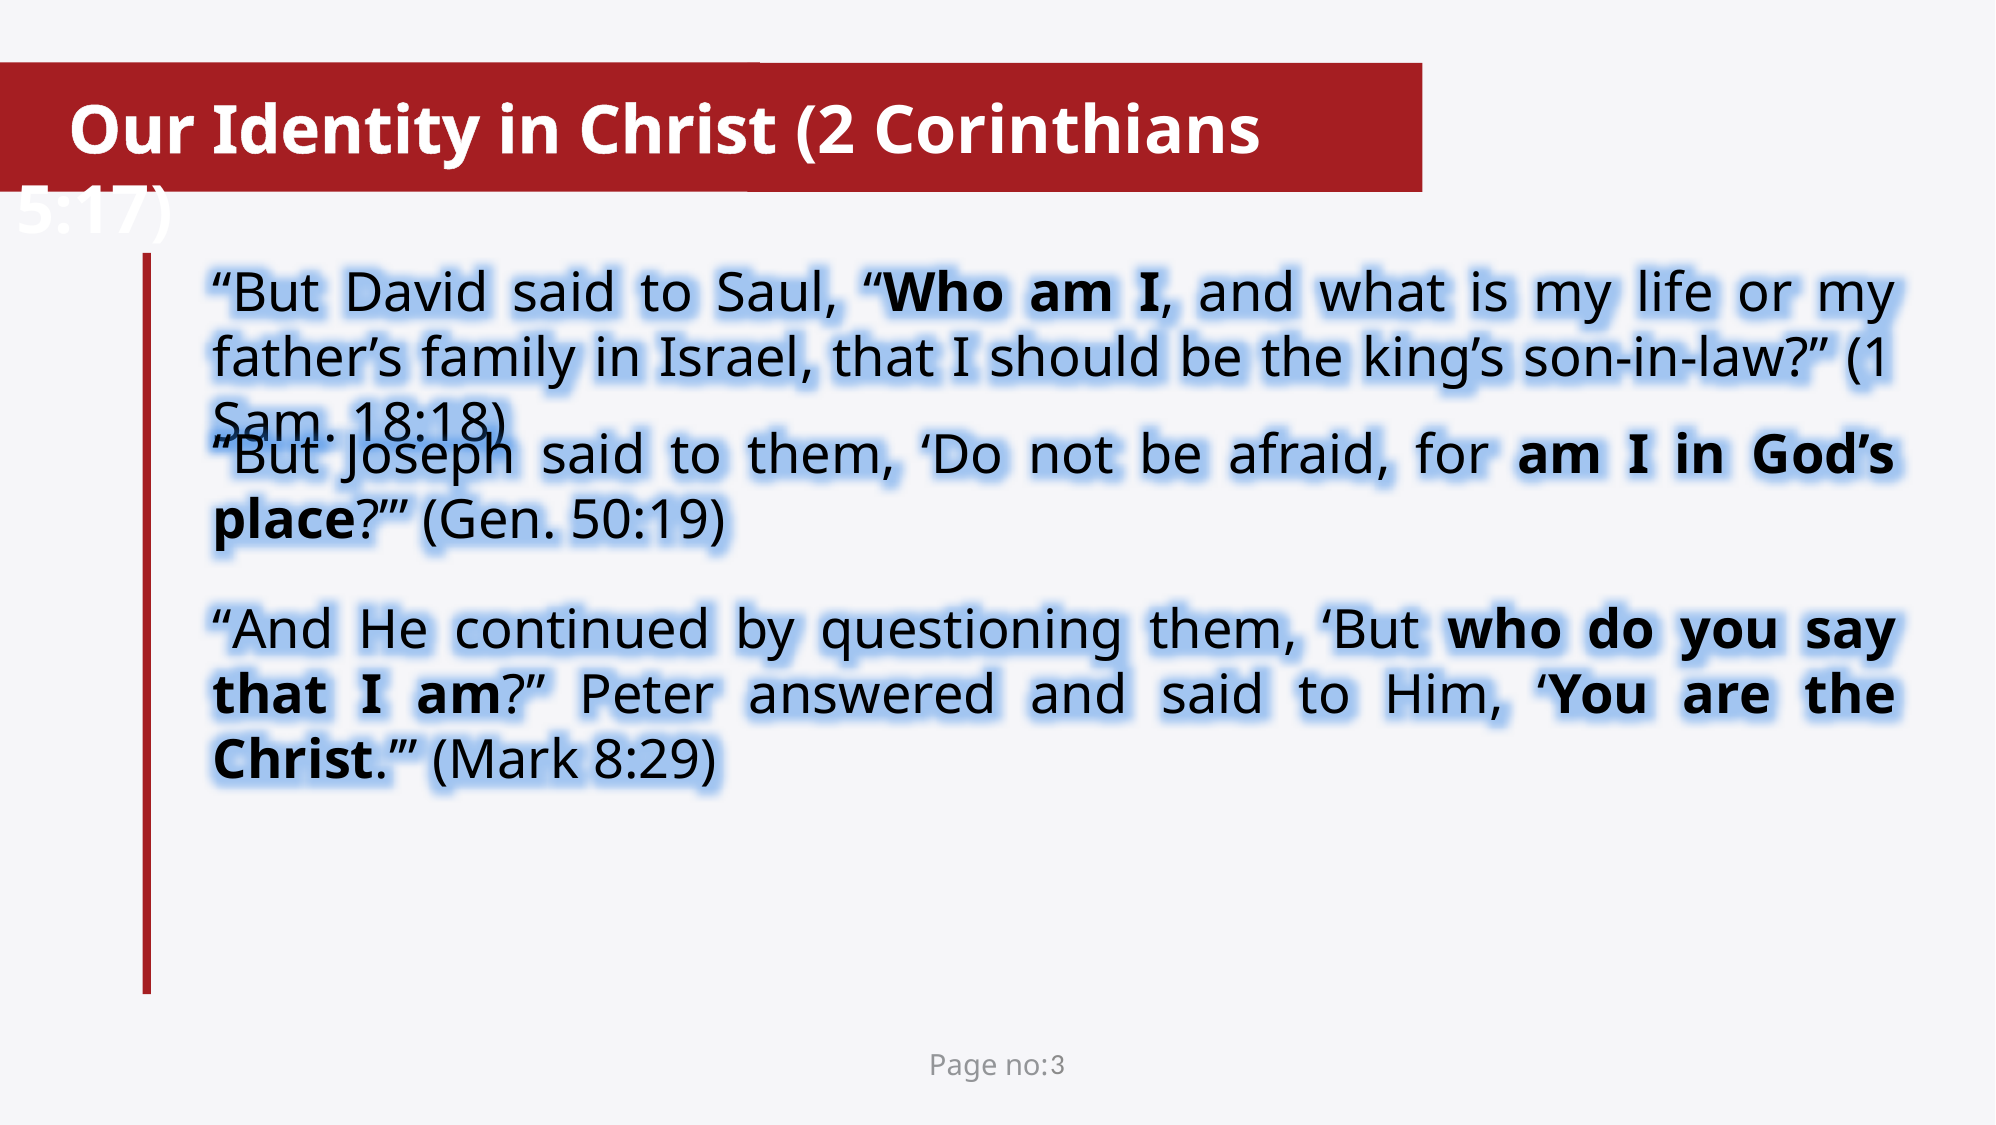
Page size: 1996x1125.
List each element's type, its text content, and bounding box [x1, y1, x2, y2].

text_box “And He continued by questioning them, ‘But who do you say that I am?” Peter answered and said to Him, ‘You are the Christ.’” (Mark 8:29) [198, 587, 1911, 798]
text_box “But David said to Saul, “Who am I, and what is my life or my father’s family in Israel, that I should be the king’s son-in-law?” (1 Sam. 18:18) [198, 249, 1911, 402]
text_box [1, 62, 1423, 193]
text_box “But Joseph said to them, ‘Do not be afraid, for am I in God’s place?’” (Gen. 50:19) [198, 412, 1911, 558]
